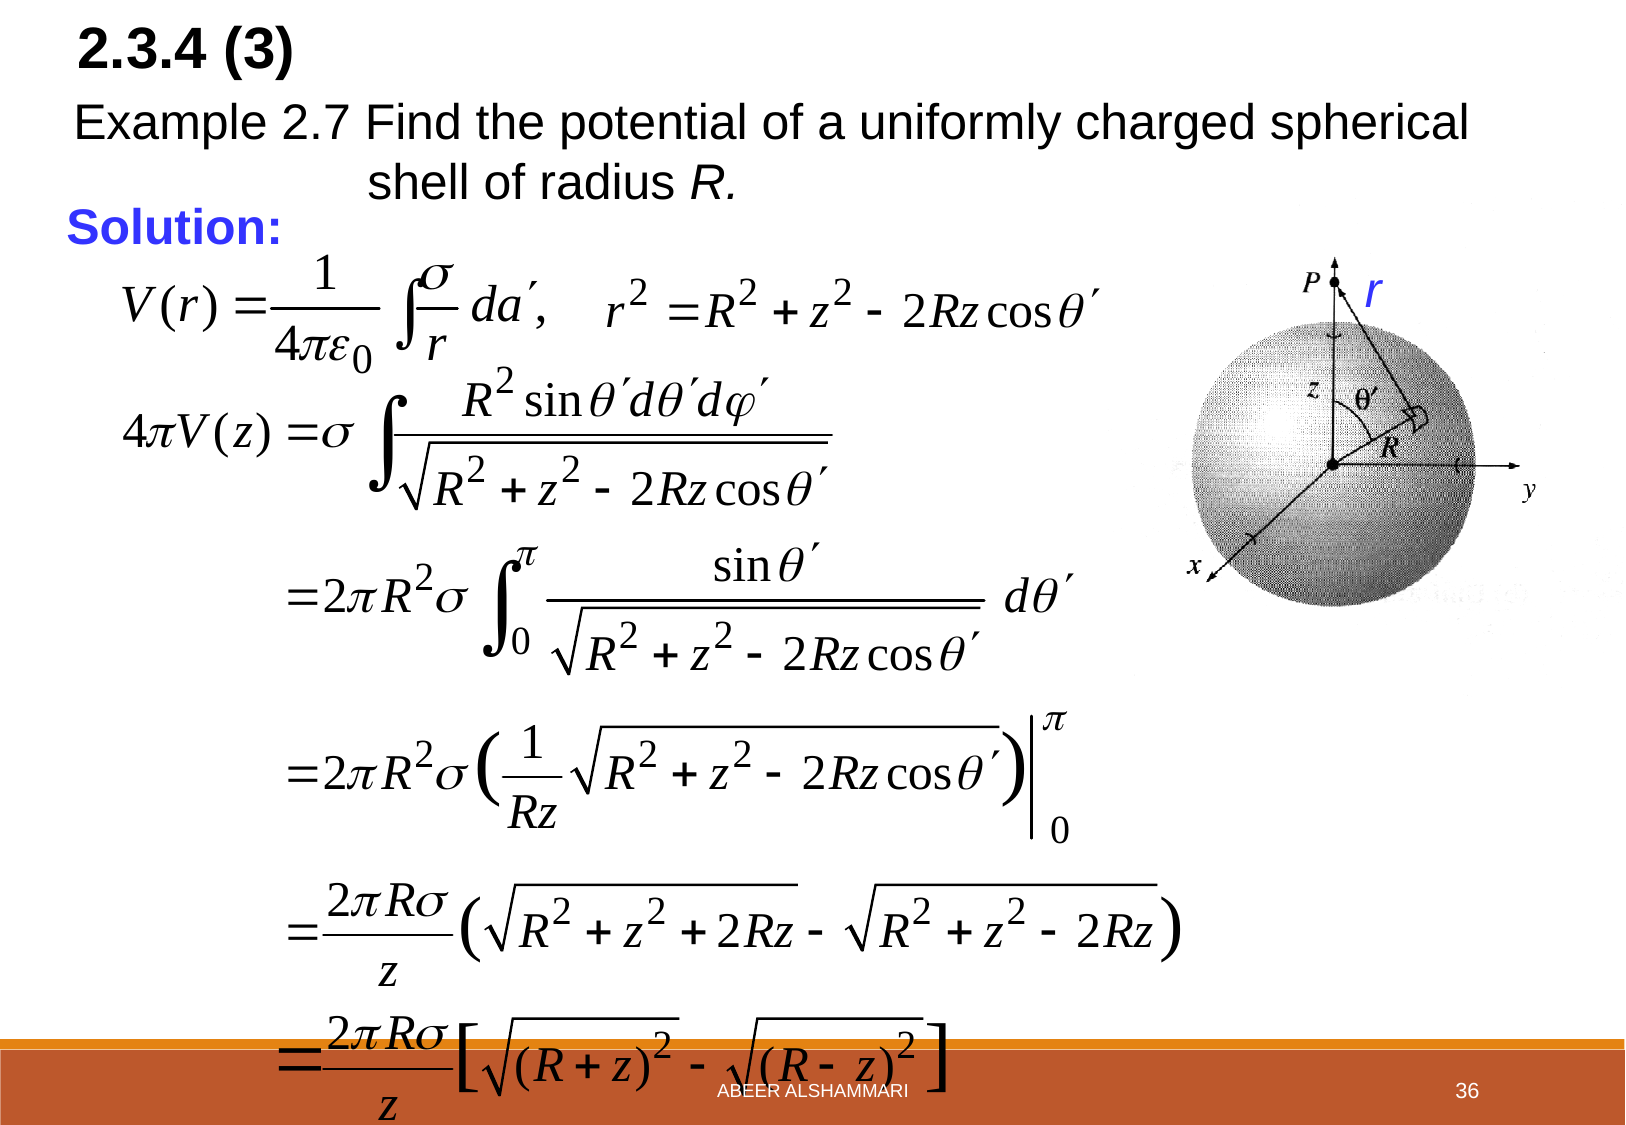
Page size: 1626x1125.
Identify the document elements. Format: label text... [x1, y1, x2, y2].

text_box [600, 268, 1102, 335]
slide_number 36 [1319, 1059, 1495, 1120]
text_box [118, 357, 1186, 1125]
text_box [120, 245, 551, 356]
text_box Example 2.7 Find the potential of a uniformly charged spherical shell of radius R. [58, 81, 1486, 217]
text_box Solution: [51, 187, 299, 263]
text_box 2.3.4 (3) [62, 2, 311, 81]
picture [1104, 195, 1625, 740]
